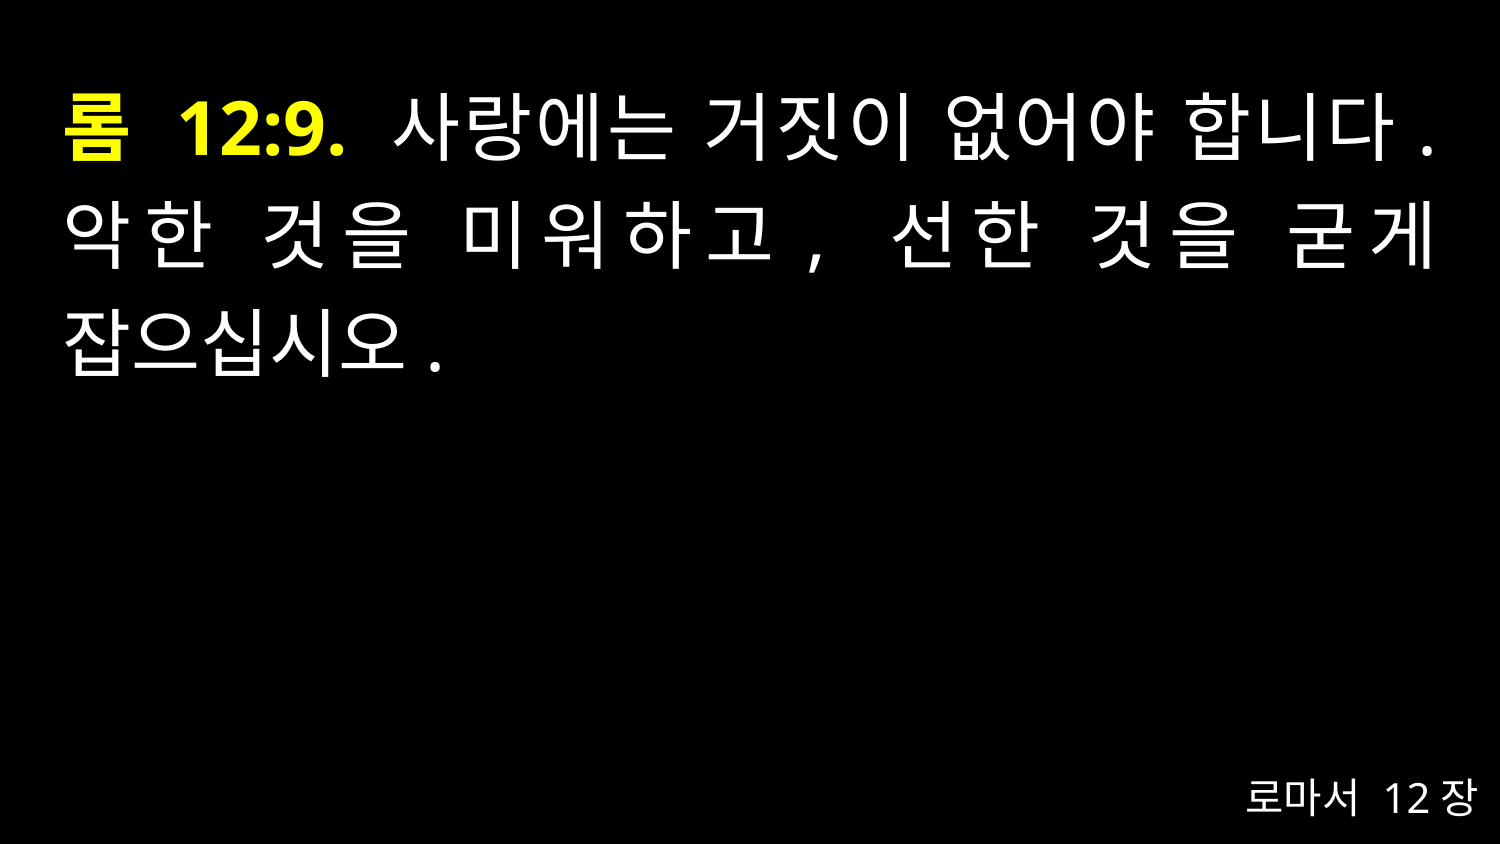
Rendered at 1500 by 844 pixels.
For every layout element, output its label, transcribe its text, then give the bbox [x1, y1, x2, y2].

subtitle 로마서 12장 [916, 770, 1500, 844]
title 롬 12:9. 사랑에는 거짓이 없어야 합니다. 악한 것을 미워하고, 선한 것을 굳게 잡으십시오. [0, 0, 1500, 844]
